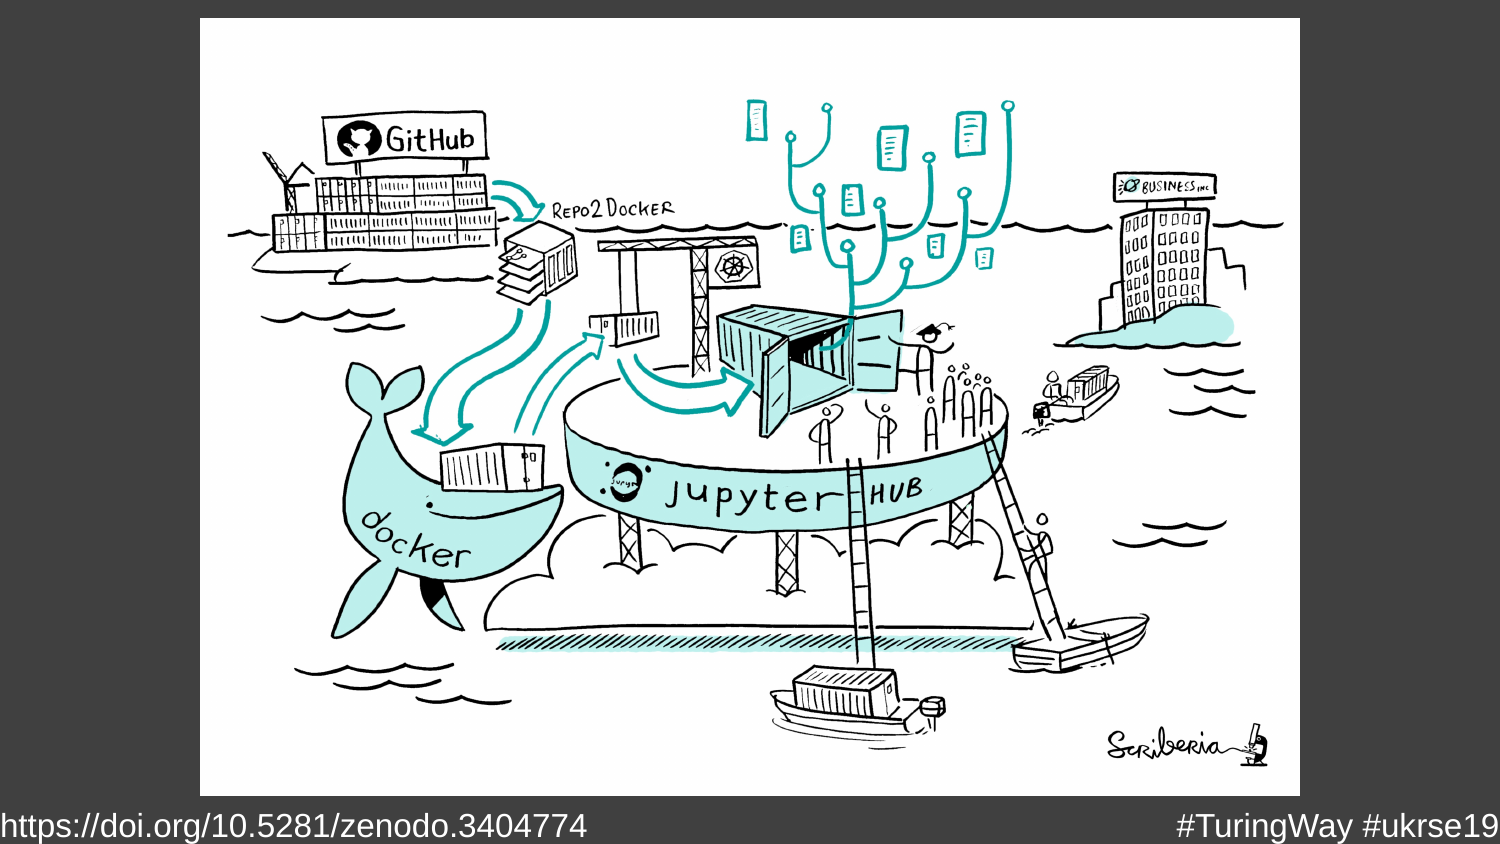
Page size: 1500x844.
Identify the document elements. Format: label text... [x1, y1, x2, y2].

text_box #TuringWay #ukrse19 [1138, 795, 1500, 844]
text_box https://doi.org/10.5281/zenodo.3404774 [0, 801, 610, 844]
picture [198, 18, 1302, 796]
